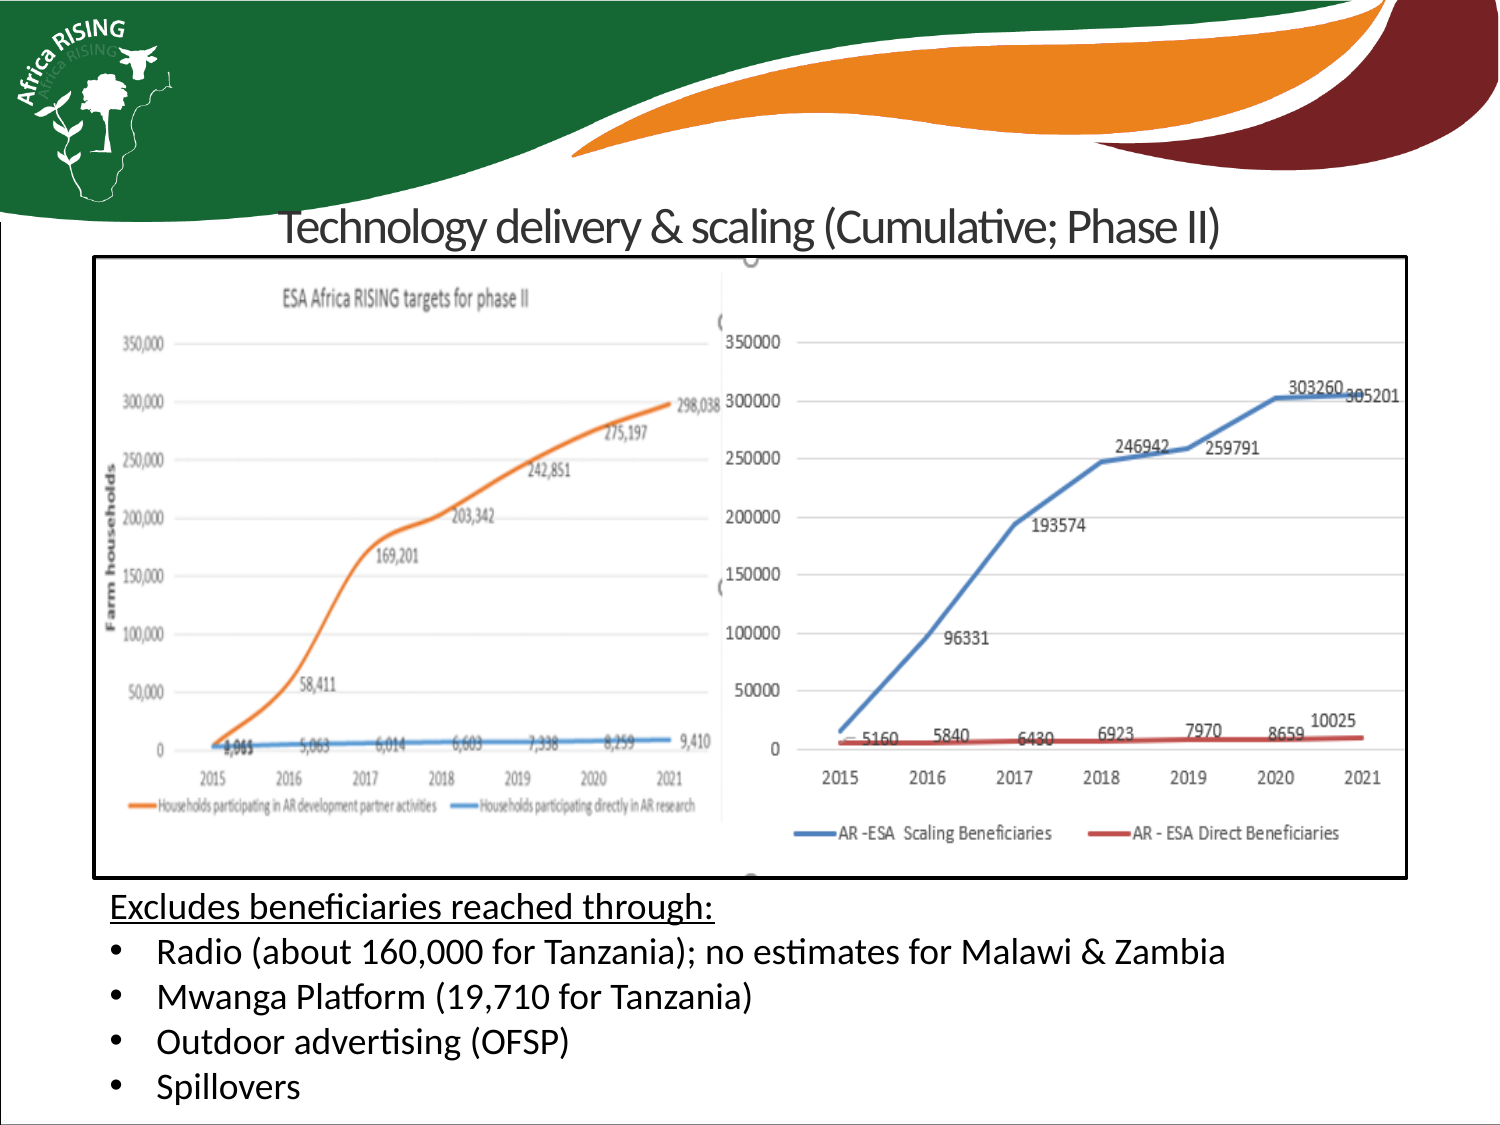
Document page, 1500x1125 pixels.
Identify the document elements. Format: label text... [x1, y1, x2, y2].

title Technology delivery & scaling (Cumulative; Phase II) [112, 185, 1388, 250]
text_box Excludes beneficiaries reached through: Radio (about 160,000 for Tanzania); no estimates for Malawi & Zambia Mwanga Platform (19,710 for Tanzania) Outdoor advertising (OFSP) Spillovers [94, 878, 1405, 1115]
picture [0, 0, 1500, 1125]
